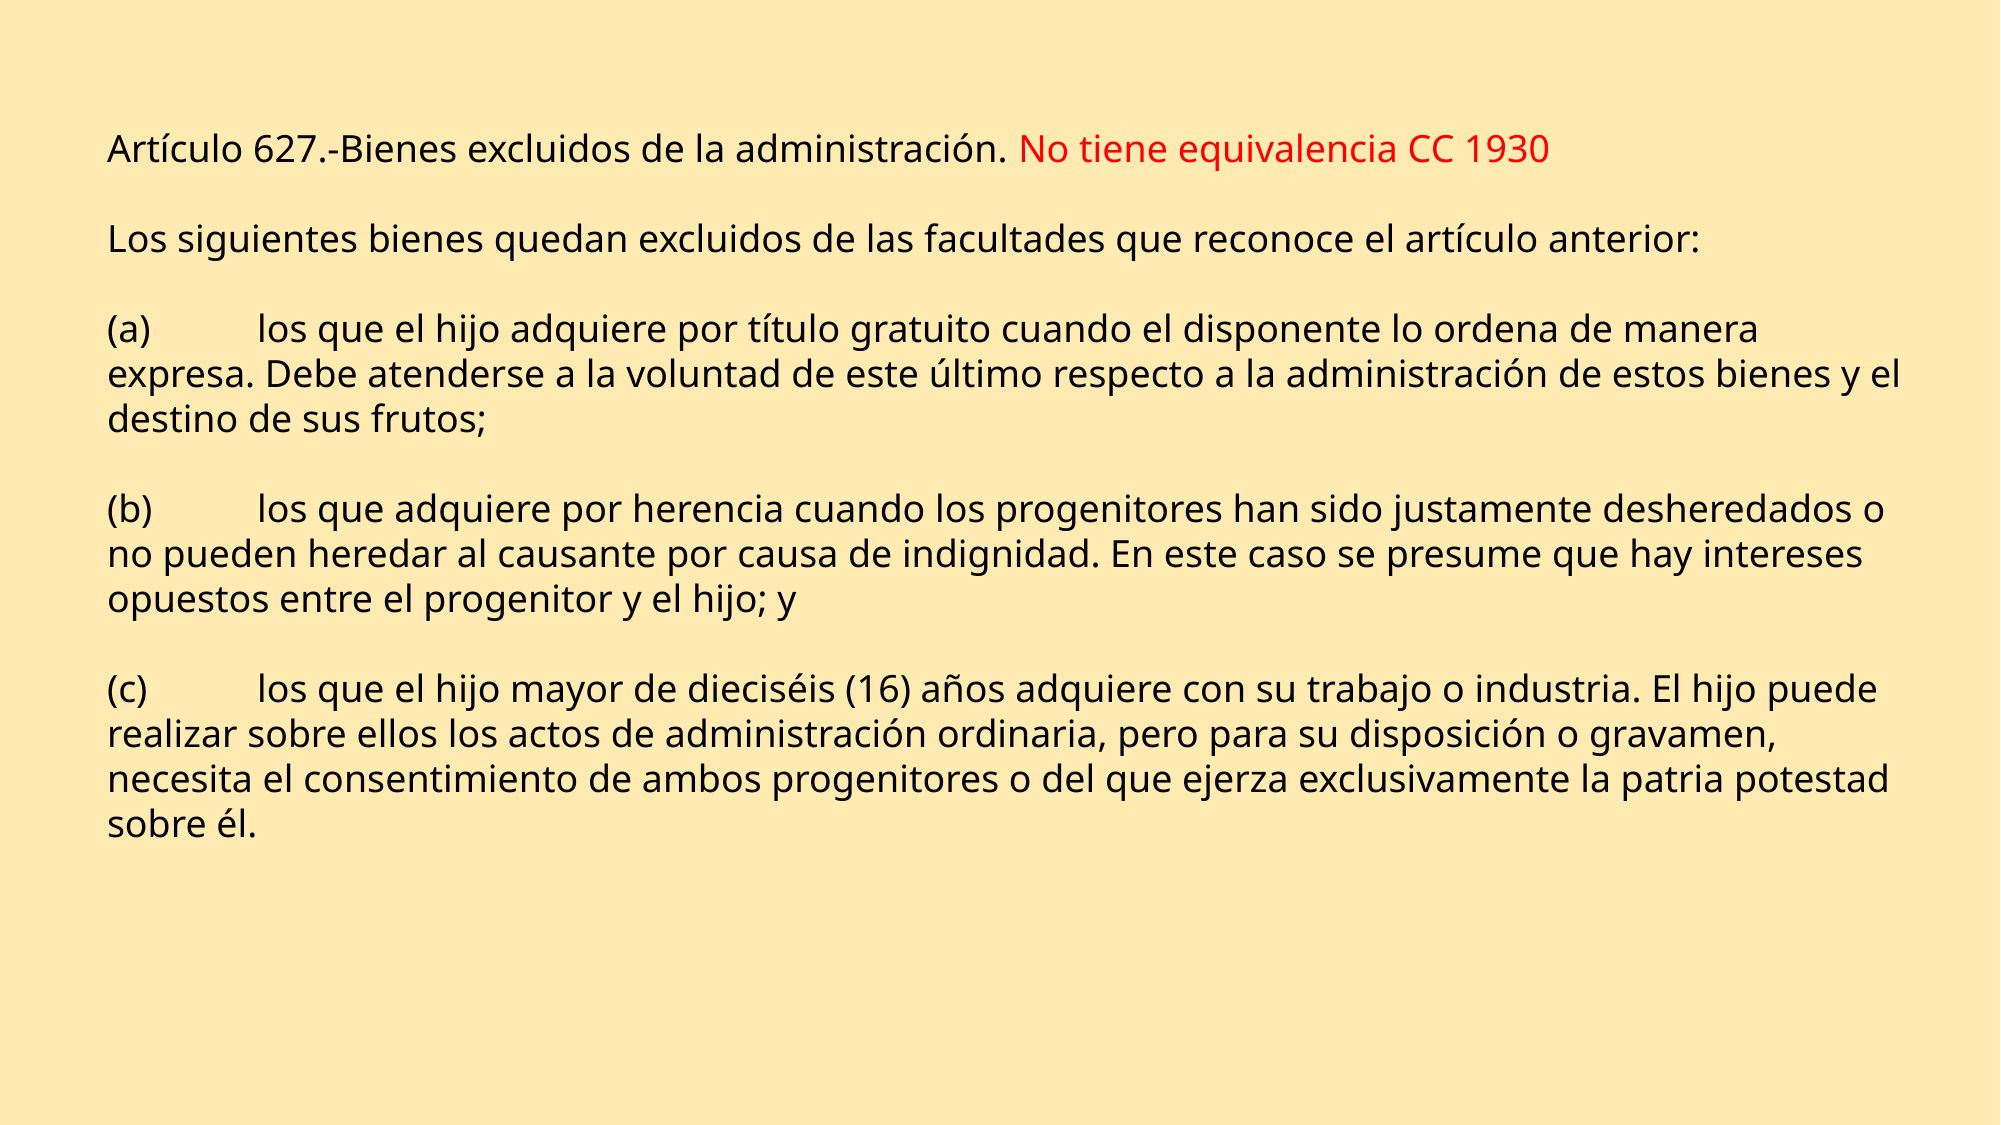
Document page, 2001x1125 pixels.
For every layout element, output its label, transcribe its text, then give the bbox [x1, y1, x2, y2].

text_box Artículo 627.-Bienes excluidos de la administración. No tiene equivalencia CC 1930 Los siguientes bienes quedan excluidos de las facultades que reconoce el artículo anterior: (a) los que el hijo adquiere por título gratuito cuando el disponente lo ordena de manera expresa. Debe atenderse a la voluntad de este último respecto a la administración de estos bienes y el destino de sus frutos; (b) los que adquiere por herencia cuando los progenitores han sido justamente desheredados o no pueden heredar al causante por causa de indignidad. En este caso se presume que hay intereses opuestos entre el progenitor y el hijo; y (c) los que el hijo mayor de dieciséis (16) años adquiere con su trabajo o industria. El hijo puede realizar sobre ellos los actos de administración ordinaria, pero para su disposición o gravamen, necesita el consentimiento de ambos progenitores o del que ejerza exclusivamente la patria potestad sobre él. [92, 117, 1927, 853]
